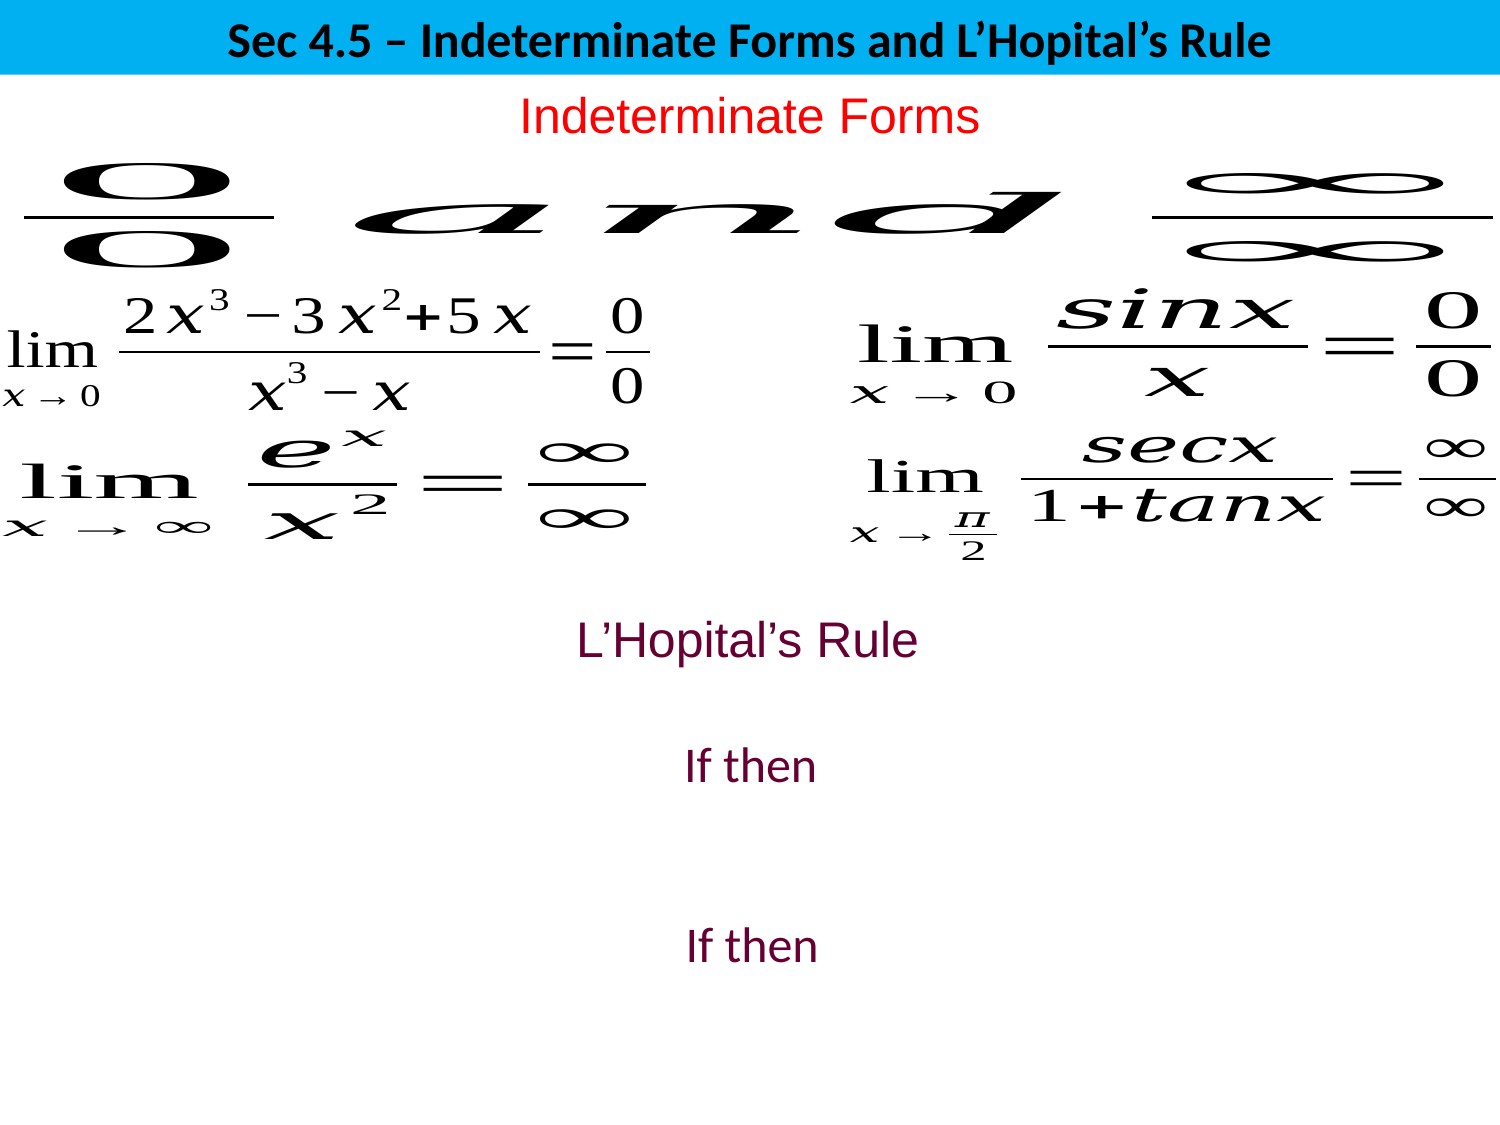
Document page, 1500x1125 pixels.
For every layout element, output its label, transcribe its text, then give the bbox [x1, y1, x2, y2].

text_box Sec 4.5 – Indeterminate Forms and L’Hopital’s Rule [0, 0, 1500, 75]
text_box L’Hopital’s Rule [0, 599, 1498, 675]
text_box Indeterminate Forms [0, 75, 1500, 151]
